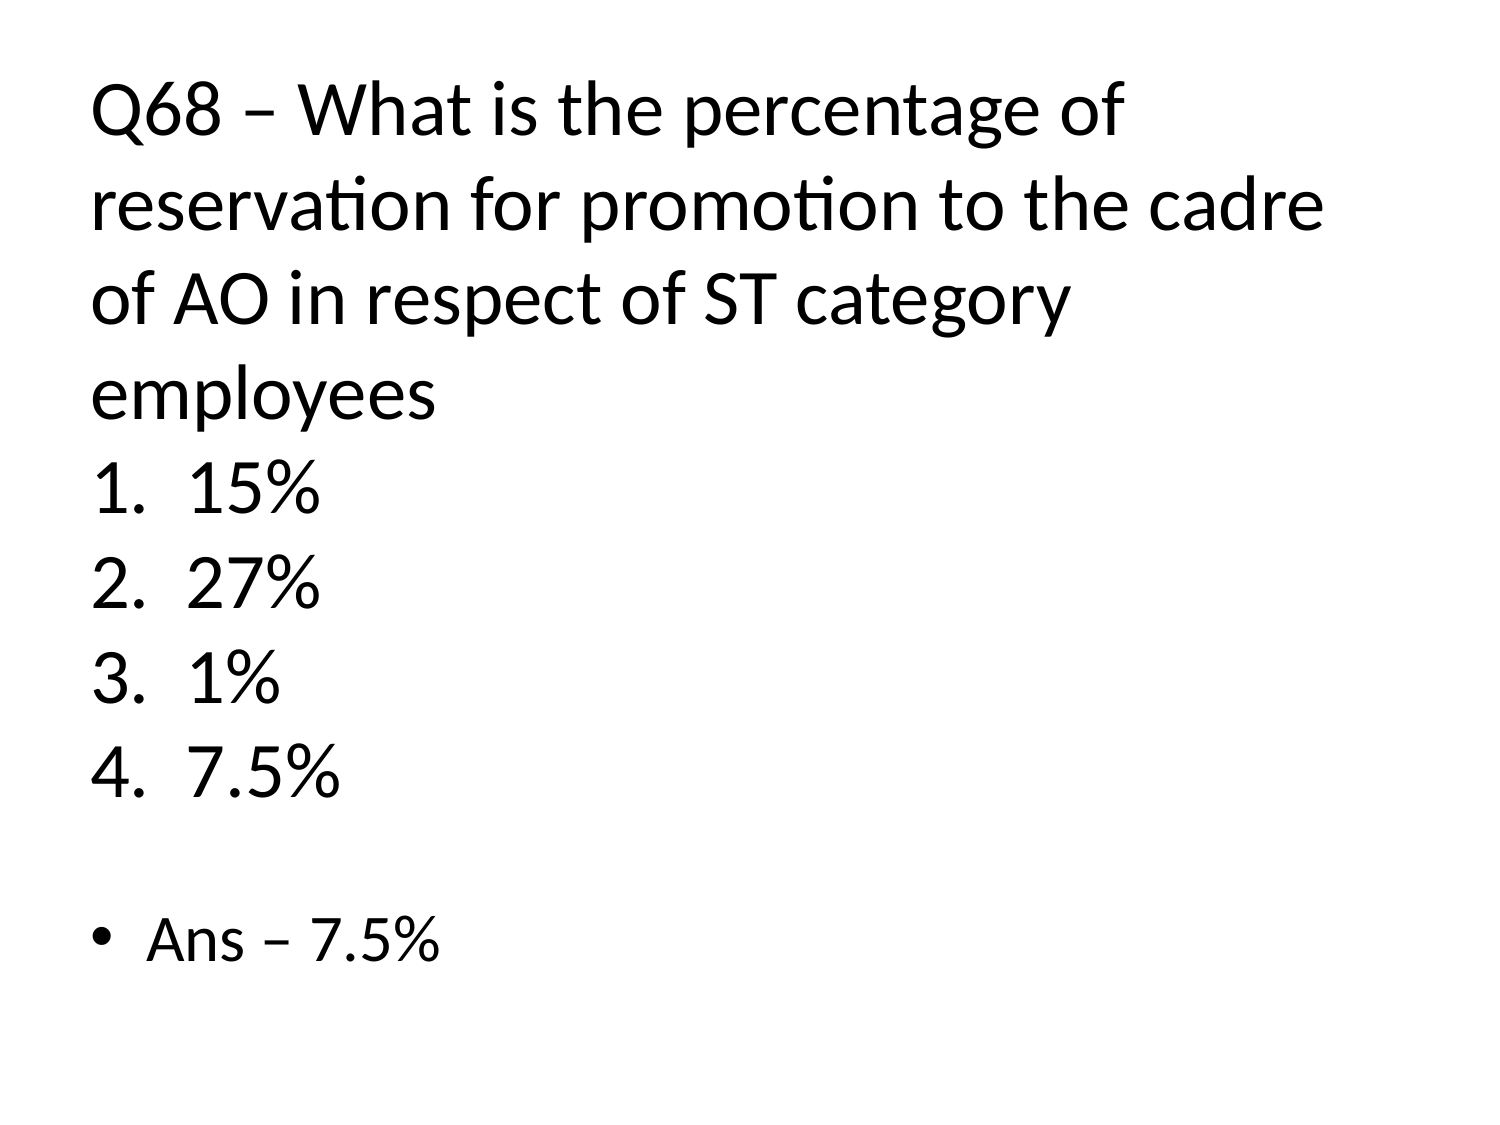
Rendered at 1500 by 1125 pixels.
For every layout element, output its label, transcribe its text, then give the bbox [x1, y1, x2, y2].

list Ans – 7.5% [75, 887, 1425, 1005]
title Q68 – What is the percentage of reservation for promotion to the cadre of AO in respect of ST category employees 1. 15% 2. 27% 3. 1% 4. 7.5% [75, 45, 1425, 825]
